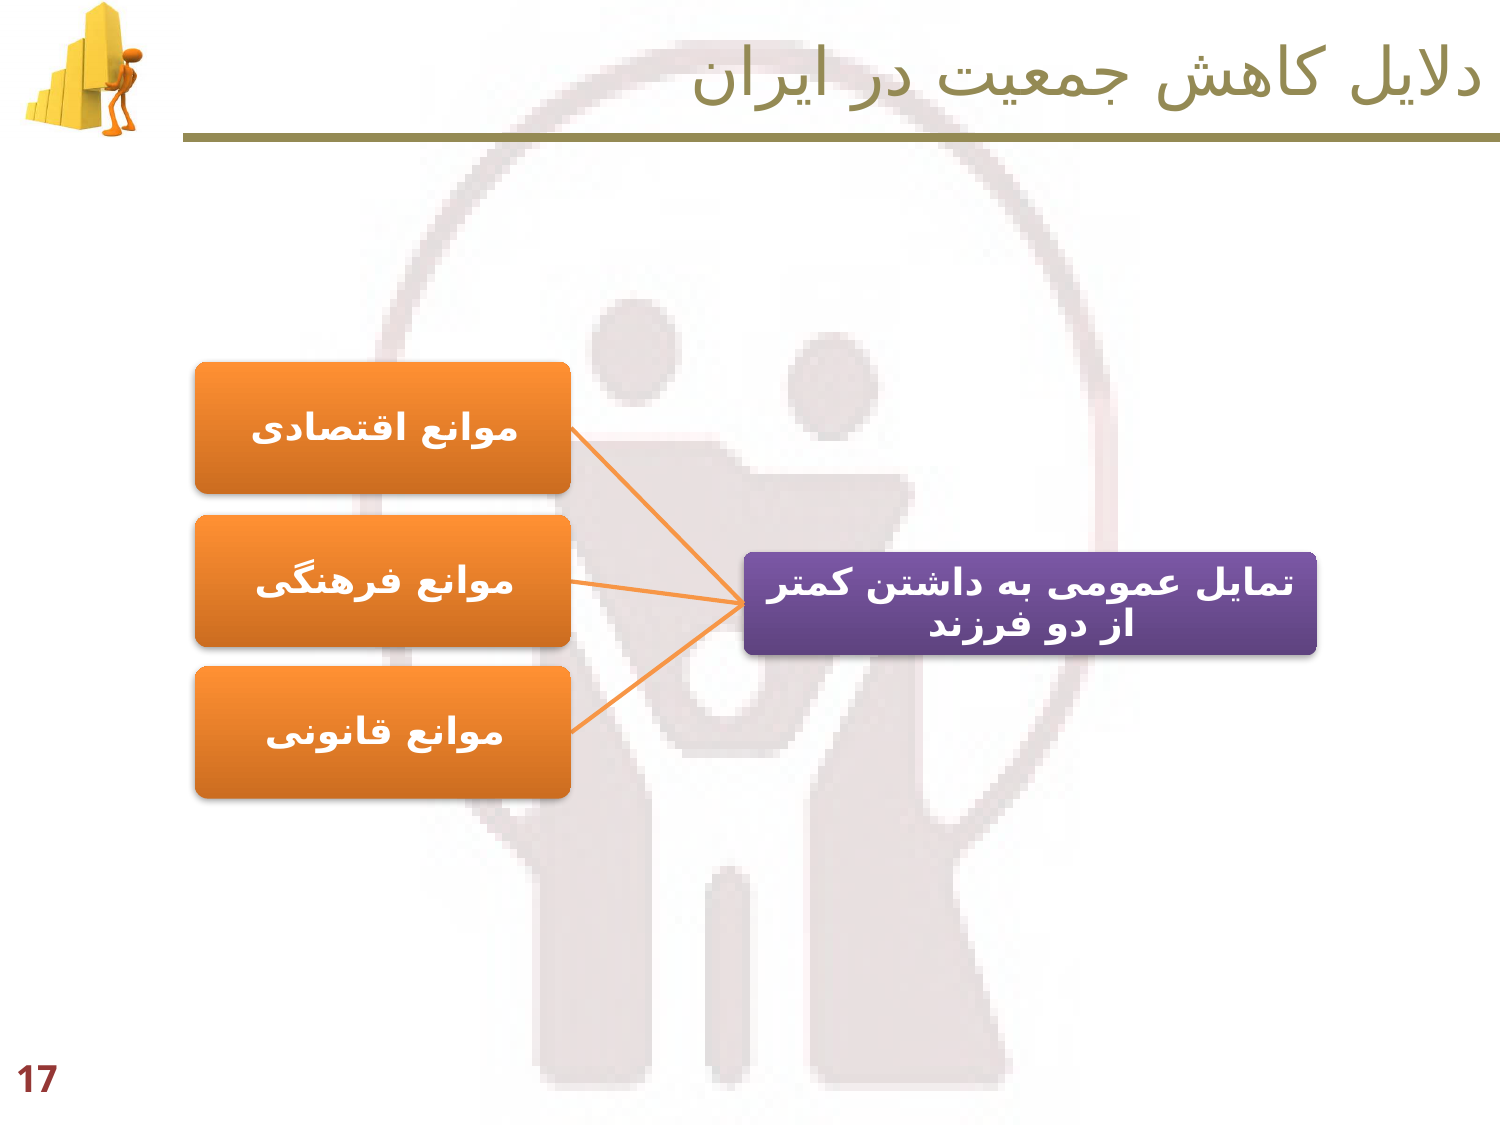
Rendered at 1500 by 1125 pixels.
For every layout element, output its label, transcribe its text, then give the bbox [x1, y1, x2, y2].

title دلایل کاهش جمعیت در ایران [150, 0, 1500, 138]
picture [0, 0, 150, 138]
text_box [194, 361, 1318, 799]
